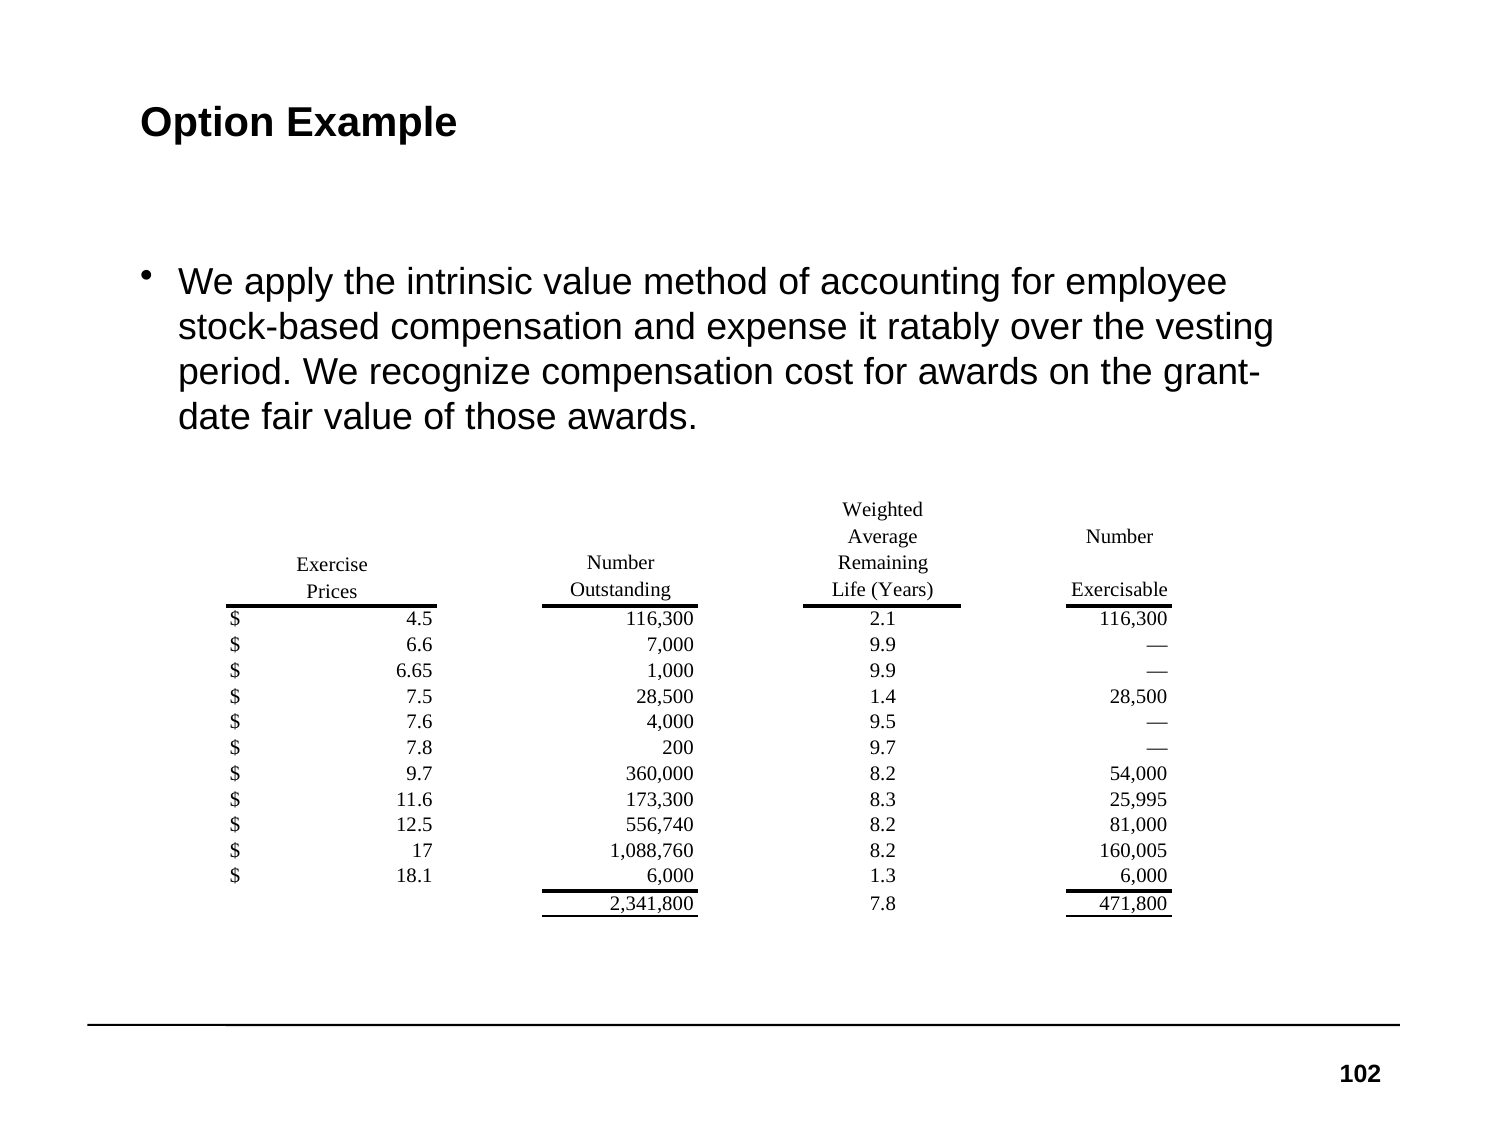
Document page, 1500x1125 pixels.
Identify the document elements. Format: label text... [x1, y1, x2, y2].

title Option Example [125, 87, 1375, 225]
list We apply the intrinsic value method of accounting for employee stock-based compensation and expense it ratably over the vesting period. We recognize compensation cost for awards on the grant-date fair value of those awards. [125, 249, 1338, 1000]
picture [224, 474, 1173, 920]
